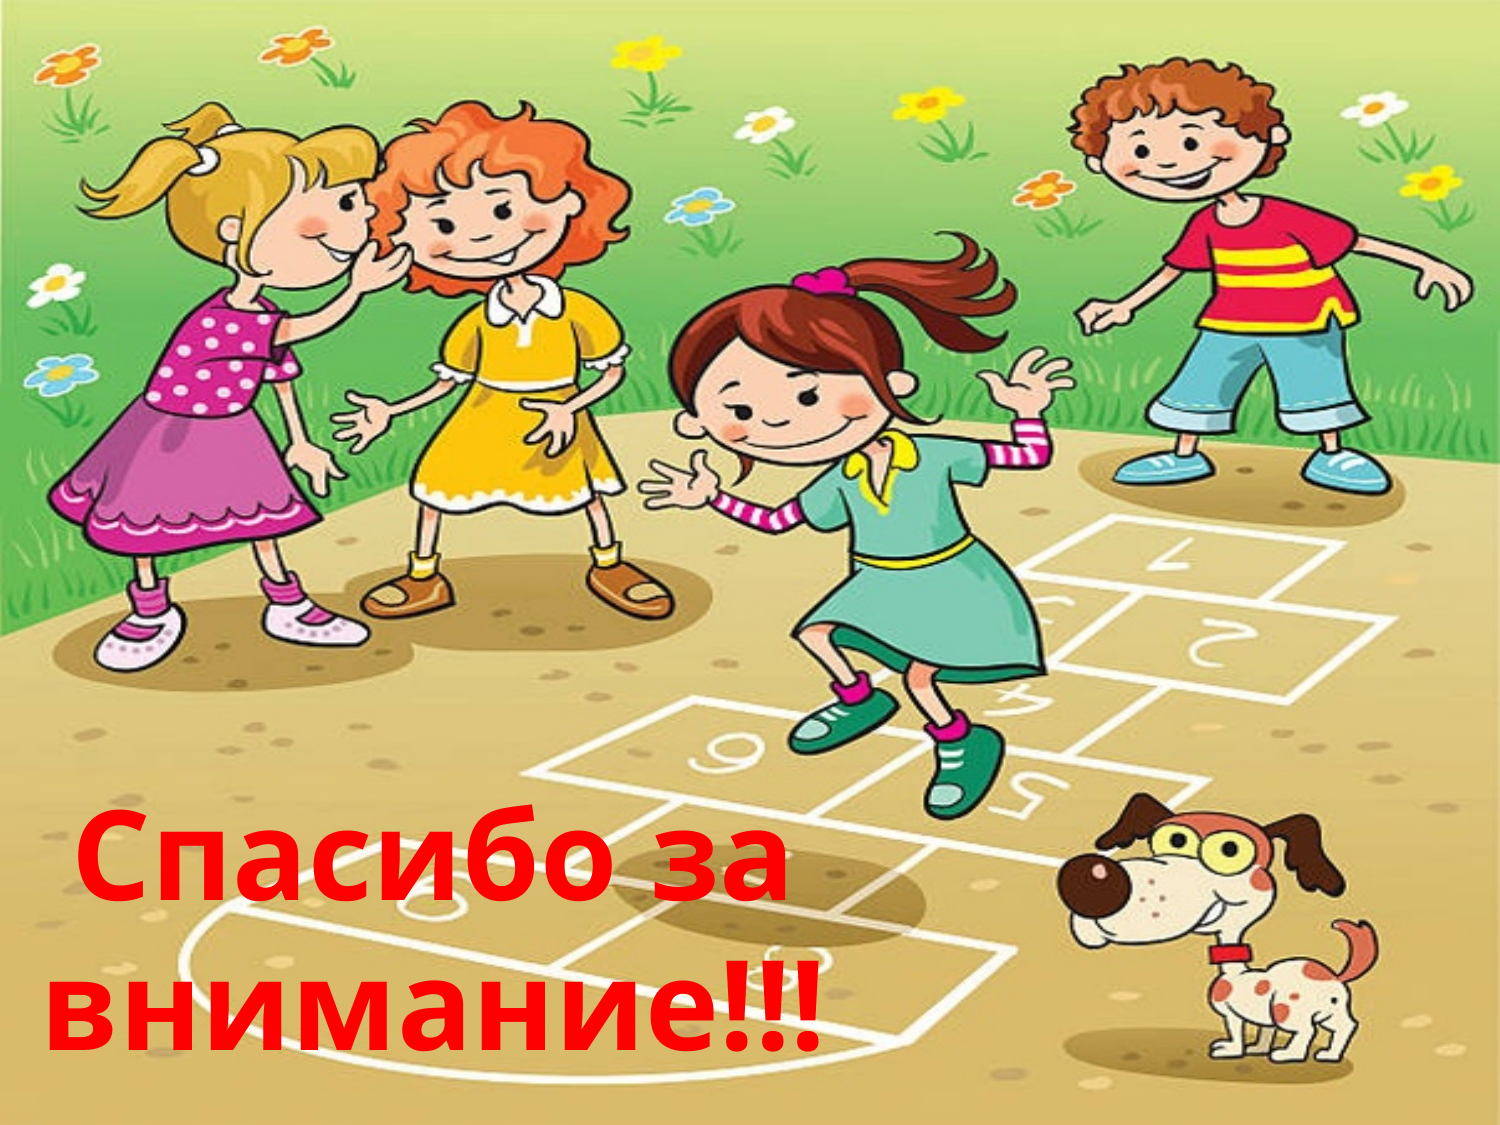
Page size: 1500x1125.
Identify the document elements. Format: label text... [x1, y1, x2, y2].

picture [0, 0, 1500, 1125]
title Спасибо за внимание!!! [0, 796, 868, 1055]
